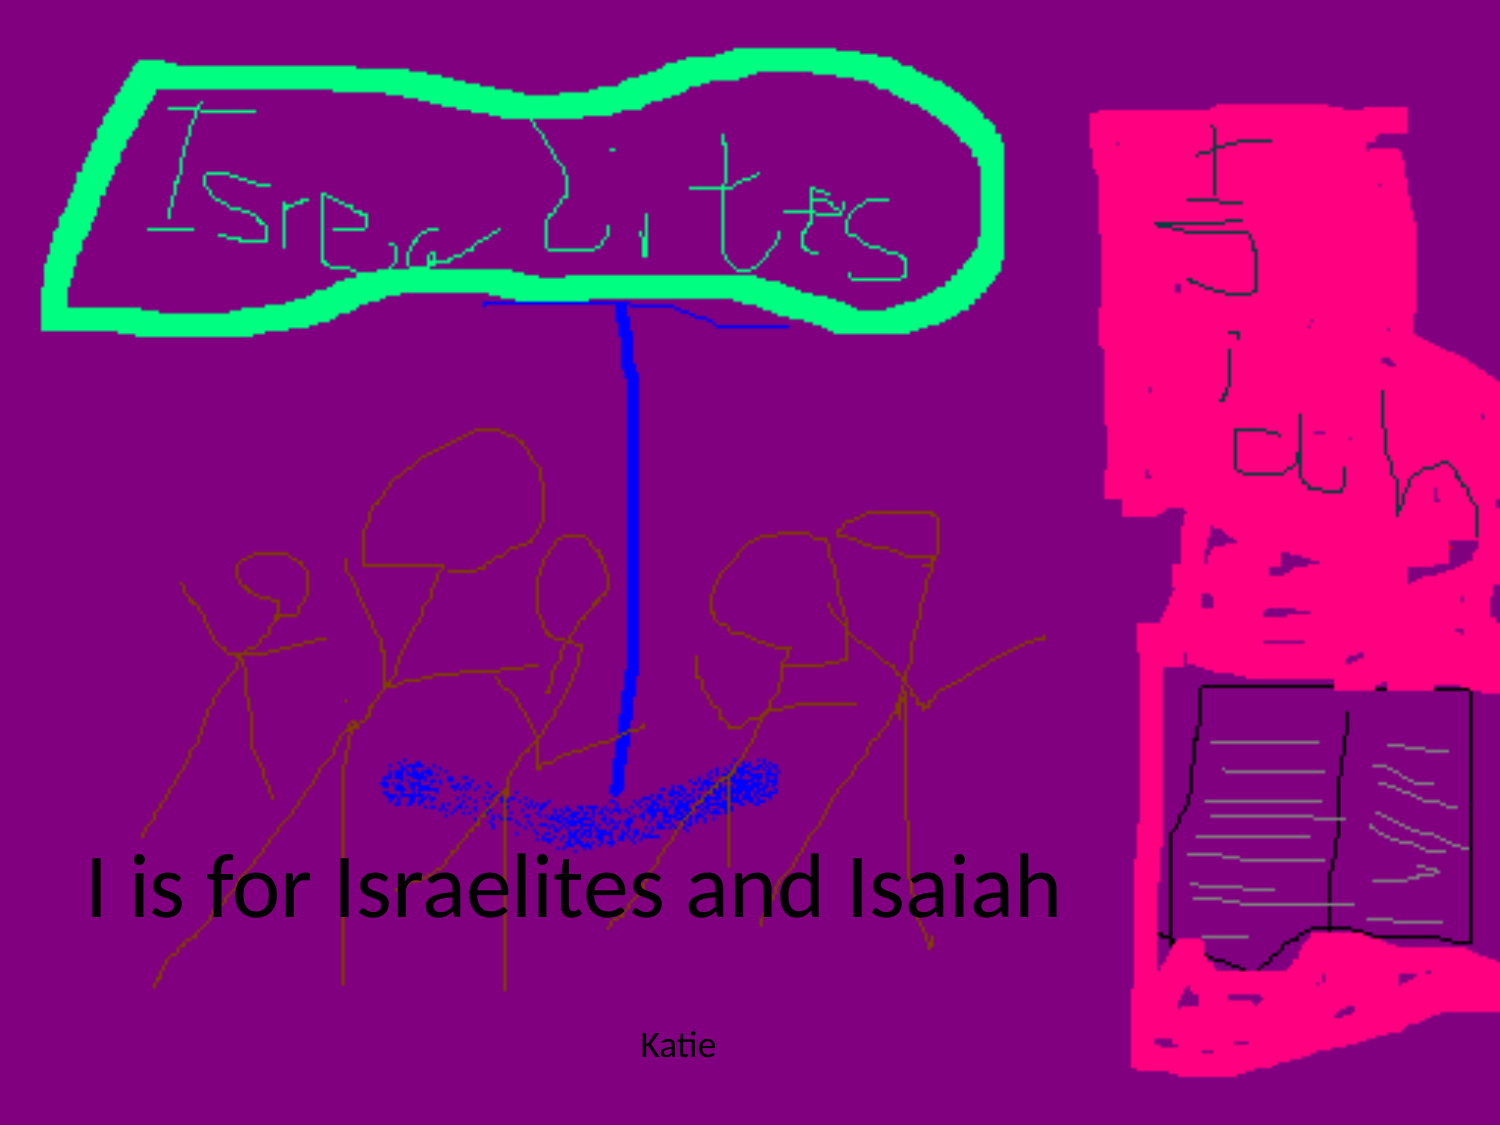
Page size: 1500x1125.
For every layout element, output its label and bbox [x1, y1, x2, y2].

list [0, 0, 1500, 1125]
